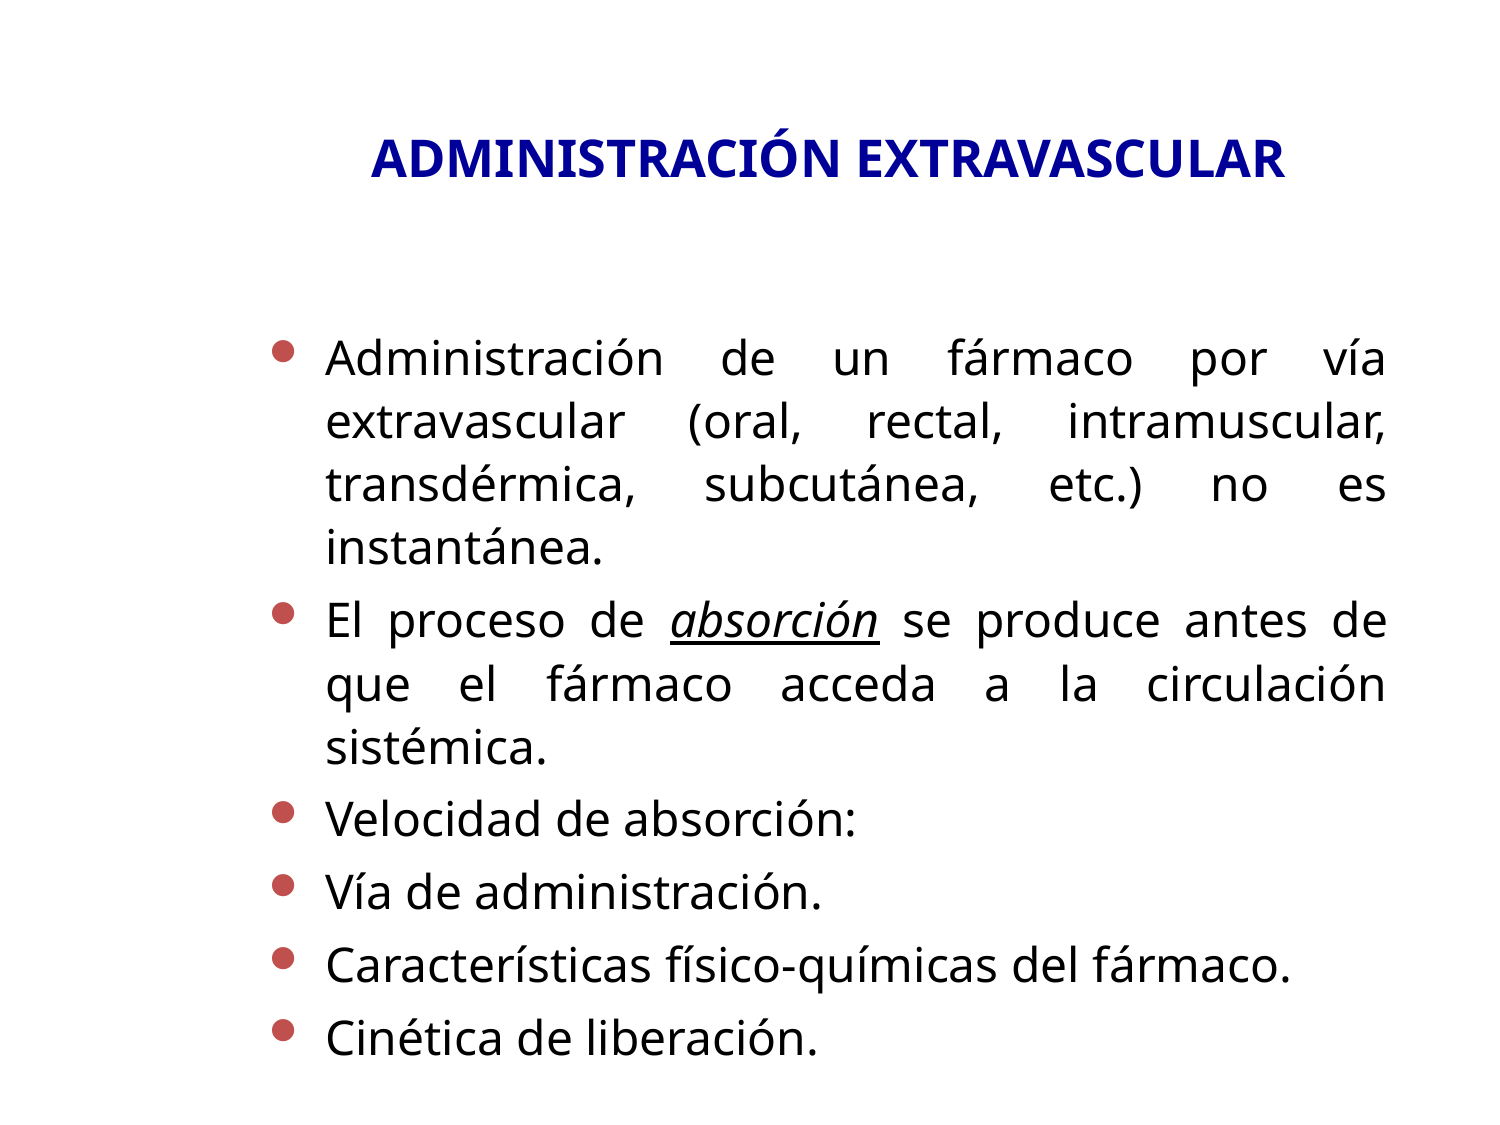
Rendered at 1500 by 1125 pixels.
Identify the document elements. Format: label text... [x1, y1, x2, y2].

title ADMINISTRACIÓN EXTRAVASCULAR [253, 30, 1405, 282]
list Administración de un fármaco por vía extravascular (oral, rectal, intramuscular, transdérmica, subcutánea, etc.) no es instantánea. El proceso de absorción se produce antes de que el fármaco acceda a la circulación sistémica. Velocidad de absorción: Vía de administración. Características físico-químicas del fármaco. Cinética de liberación. [253, 314, 1405, 990]
